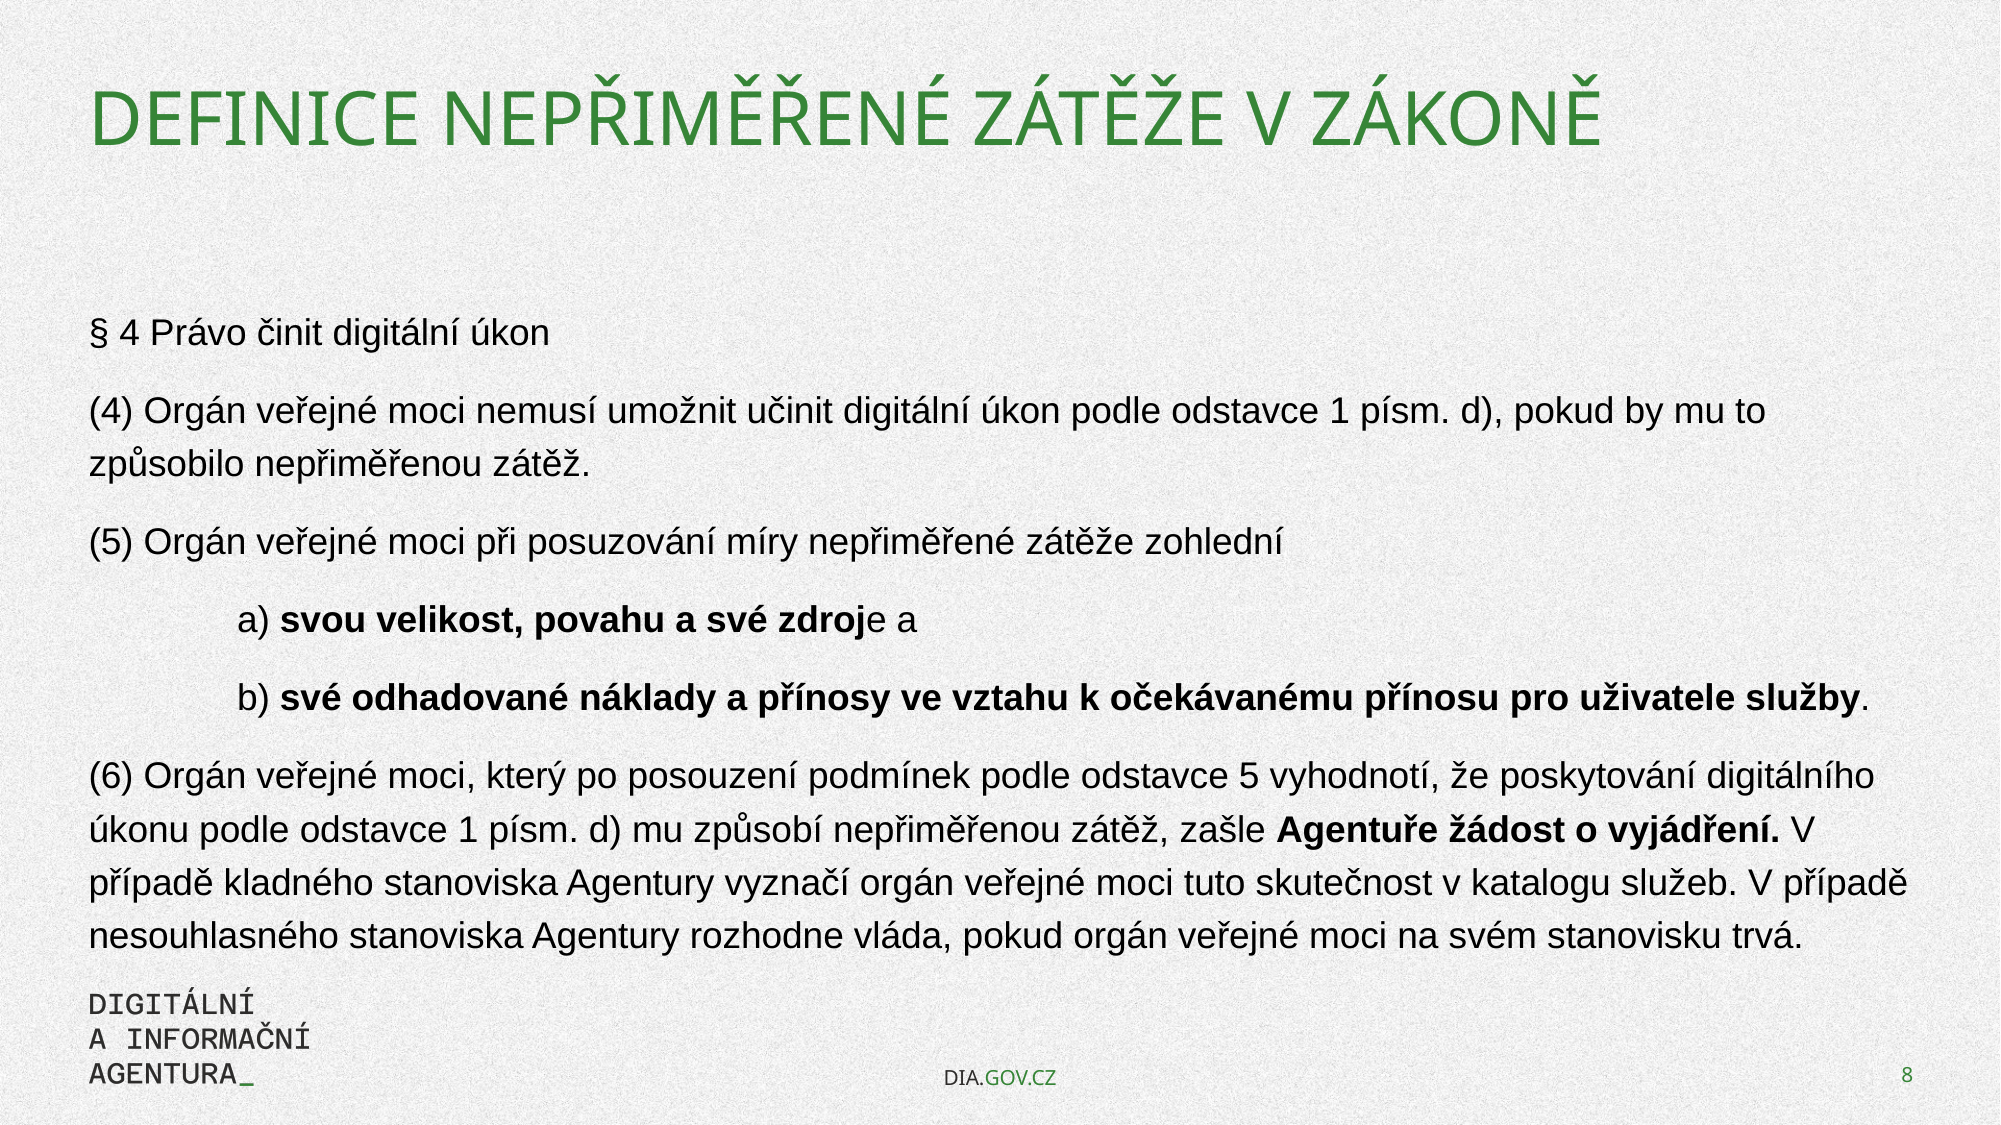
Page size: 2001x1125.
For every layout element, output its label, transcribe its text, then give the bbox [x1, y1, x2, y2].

slide_number 8 [1612, 1037, 1928, 1098]
picture [0, 0, 2001, 1125]
list § 4 Právo činit digitální úkon (4) Orgán veřejné moci nemusí umožnit učinit digitální úkon podle odstavce 1 písm. d), pokud by mu to způsobilo nepřiměřenou zátěž. (5) Orgán veřejné moci při posuzování míry nepřiměřené zátěže zohlední a) svou velikost, povahu a své zdroje a b) své odhadované náklady a přínosy ve vztahu k očekávanému přínosu pro uživatele služby. (6) Orgán veřejné moci, který po posouzení podmínek podle odstavce 5 vyhodnotí, že poskytování digitálního úkonu podle odstavce 1 písm. d) mu způsobí nepřiměřenou zátěž, zašle Agentuře žádost o vyjádření. V případě kladného stanoviska Agentury vyznačí orgán veřejné moci tuto skutečnost v katalogu služeb. V případě nesouhlasného stanoviska Agentury rozhodne vláda, pokud orgán veřejné moci na svém stanovisku trvá. [88, 299, 1912, 980]
footer DIA.GOV.CZ [558, 1037, 1442, 1098]
title Definice nepřiměřené zátěže v zákoně [88, 70, 1912, 284]
